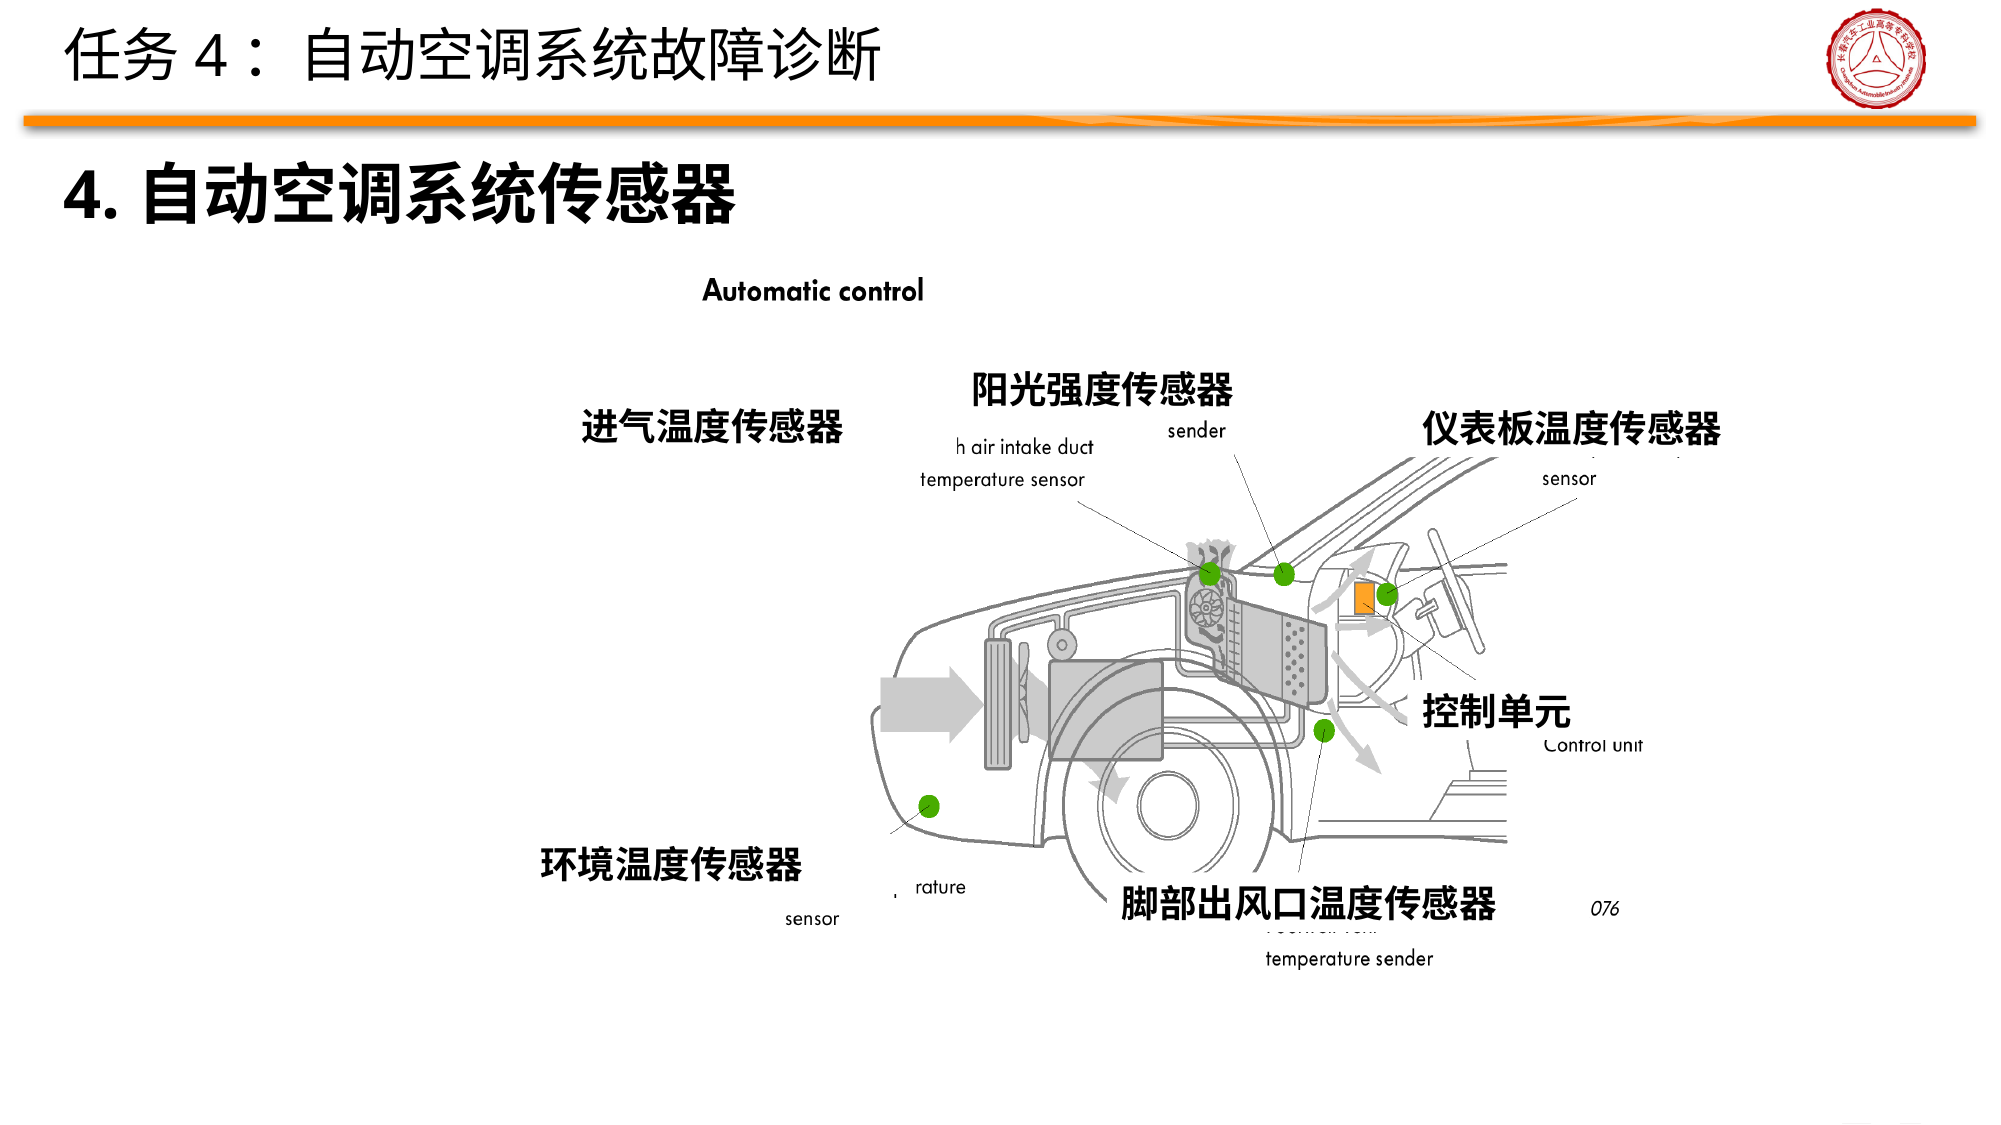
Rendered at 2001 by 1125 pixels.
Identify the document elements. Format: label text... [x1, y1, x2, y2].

text_box 4.自动空调系统传感器 [49, 144, 796, 240]
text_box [525, 263, 1799, 980]
title 任务4：自动空调系统故障诊断 [49, 19, 1557, 119]
picture [1826, 8, 1926, 109]
